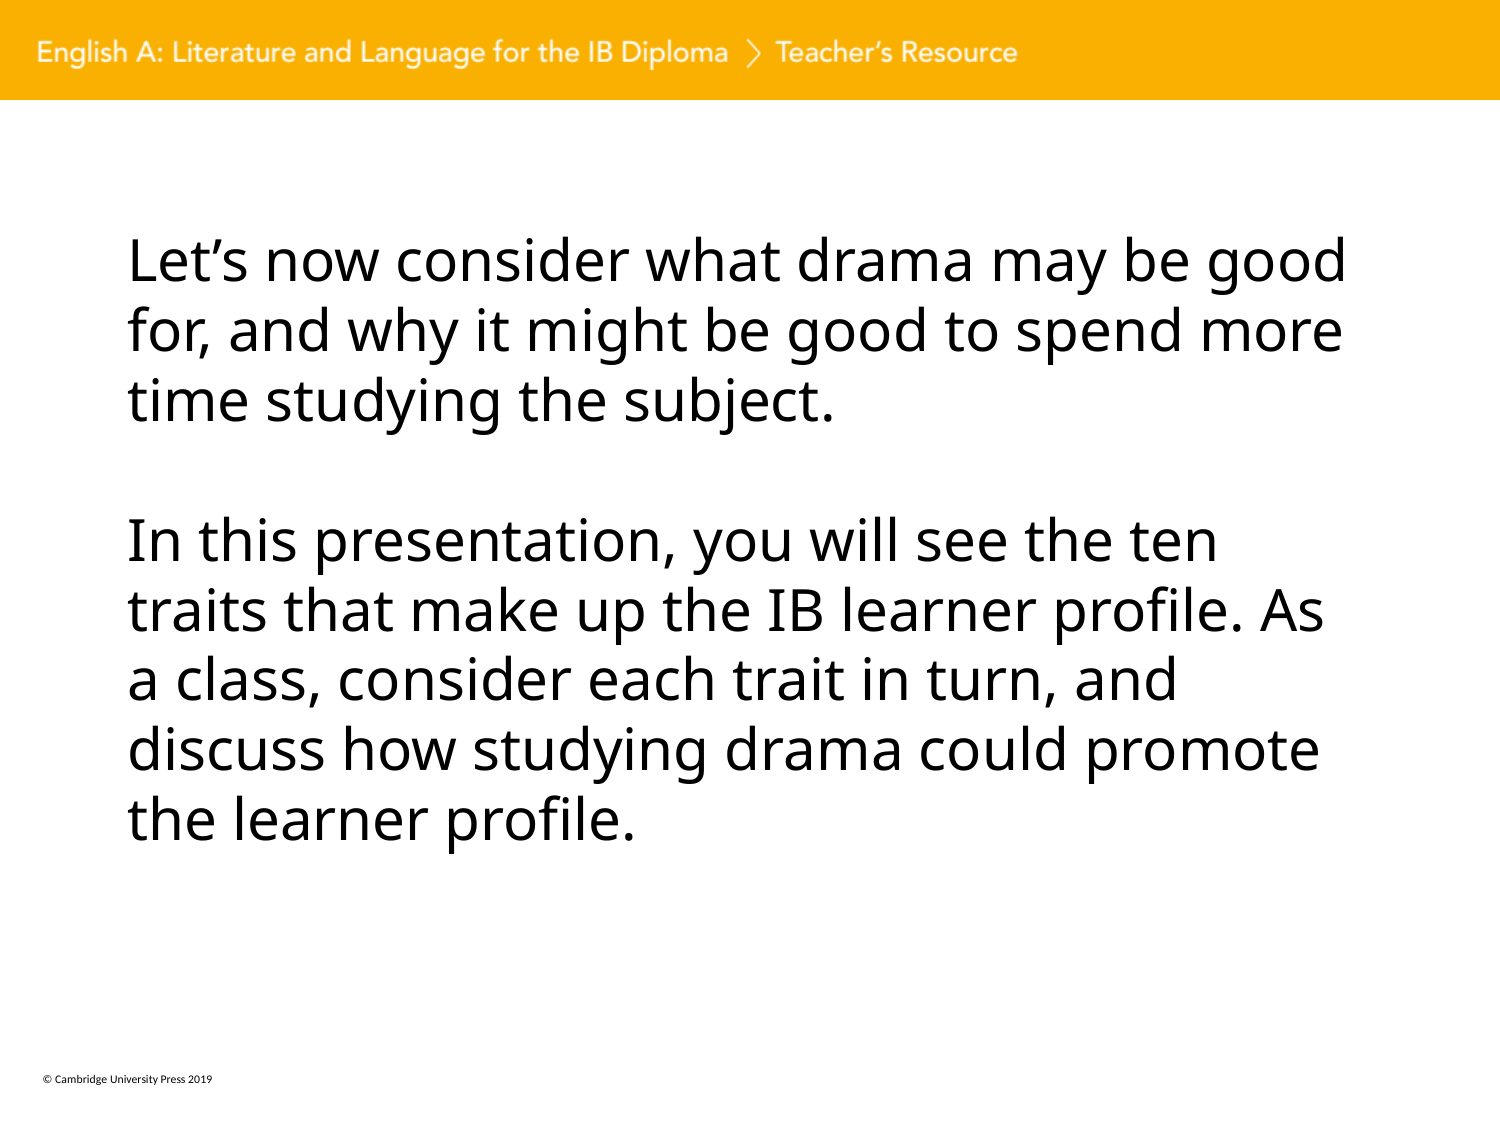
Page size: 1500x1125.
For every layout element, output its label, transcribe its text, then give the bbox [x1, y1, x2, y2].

picture [0, 0, 1500, 101]
subtitle © Cambridge University Press 2019 [27, 1063, 1388, 1093]
title Let’s now consider what drama may be good for, and why it might be good to spend more time studying the subject. In this presentation, you will see the ten traits that make up the IB learner profile. As a class, consider each trait in turn, and discuss how studying drama could promote the learner profile. [112, 138, 1388, 938]
